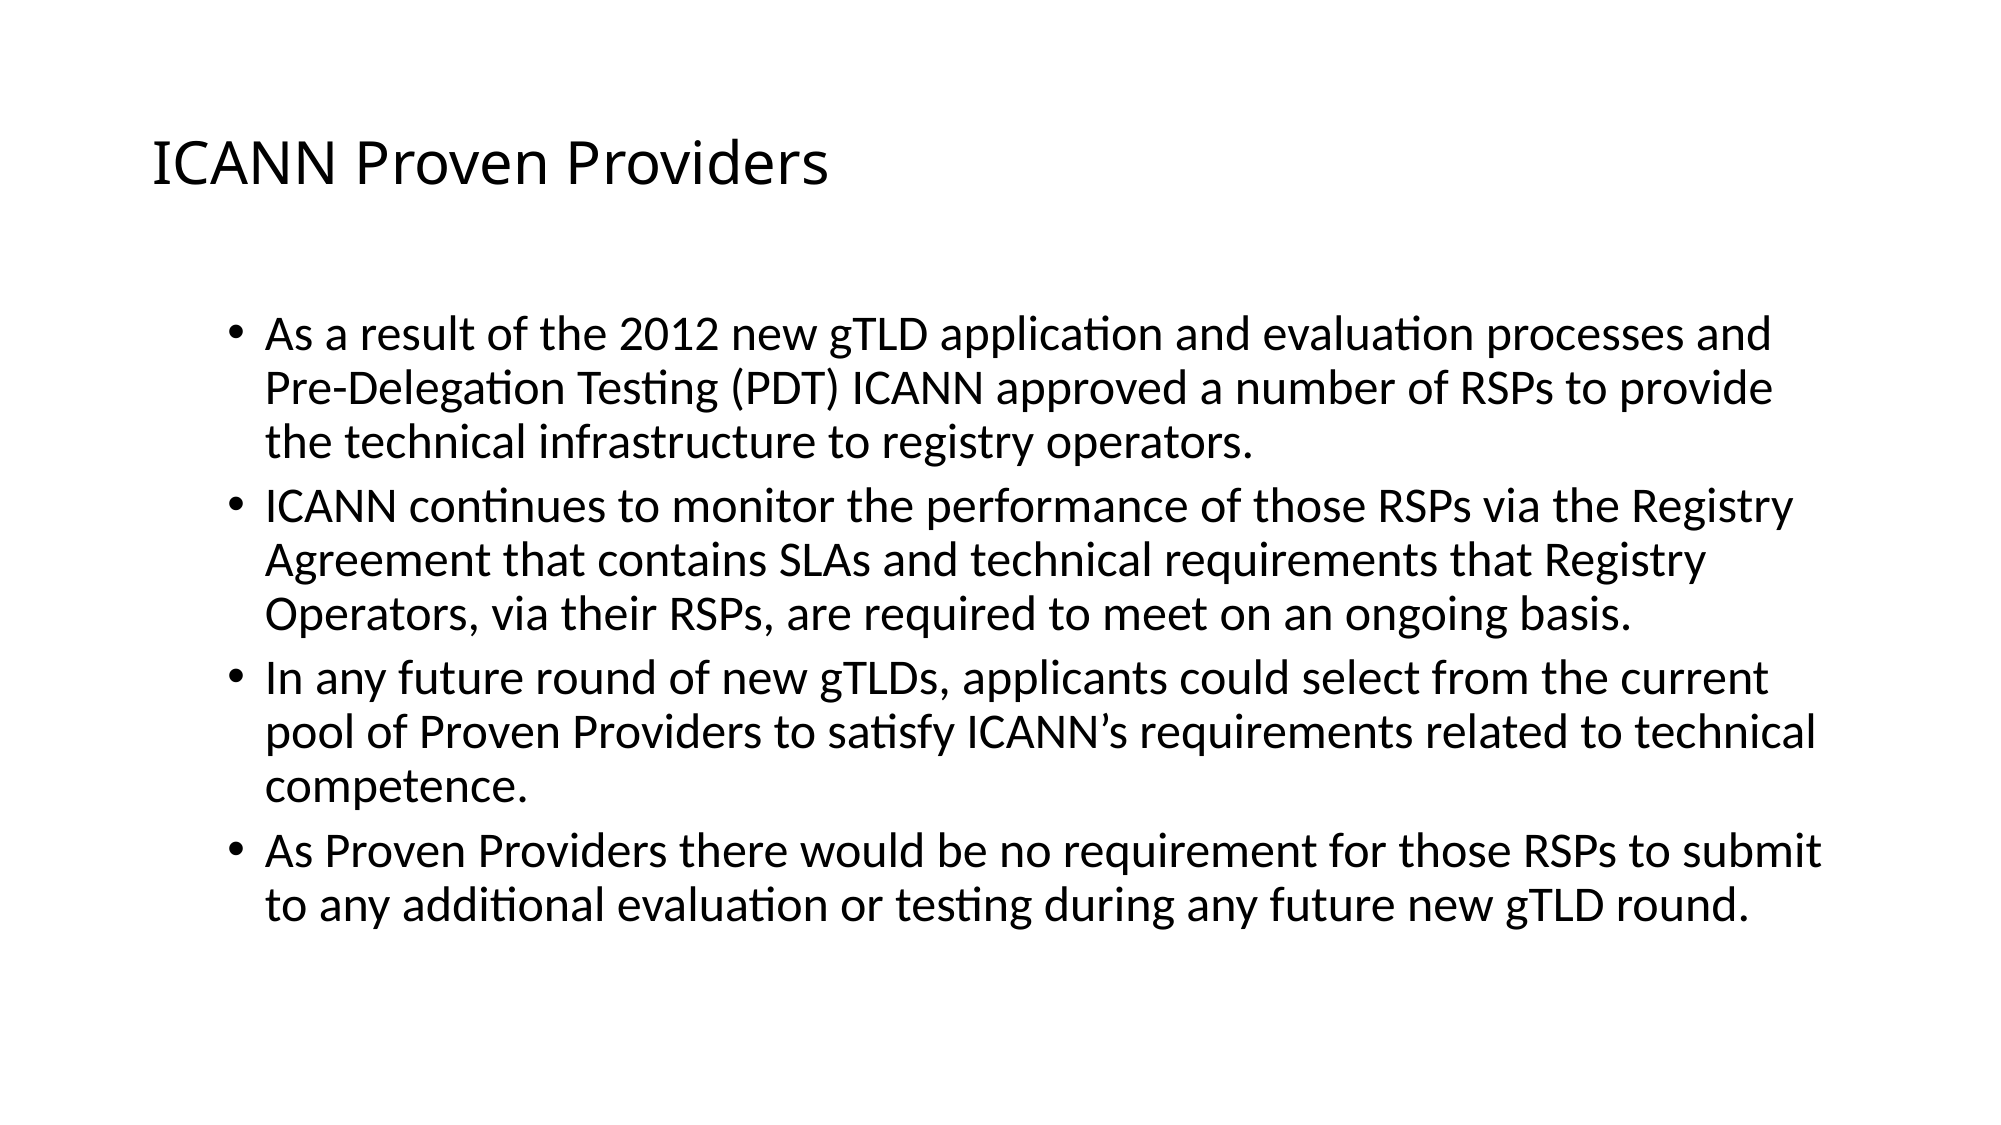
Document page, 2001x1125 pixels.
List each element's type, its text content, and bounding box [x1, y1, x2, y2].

title ICANN Proven Providers [137, 59, 1863, 278]
list As a result of the 2012 new gTLD application and evaluation processes and Pre-Delegation Testing (PDT) ICANN approved a number of RSPs to provide the technical infrastructure to registry operators. ICANN continues to monitor the performance of those RSPs via the Registry Agreement that contains SLAs and technical requirements that Registry Operators, via their RSPs, are required to meet on an ongoing basis. In any future round of new gTLDs, applicants could select from the current pool of Proven Providers to satisfy ICANN’s requirements related to technical competence. As Proven Providers there would be no requirement for those RSPs to submit to any additional evaluation or testing during any future new gTLD round. [137, 299, 1863, 1014]
